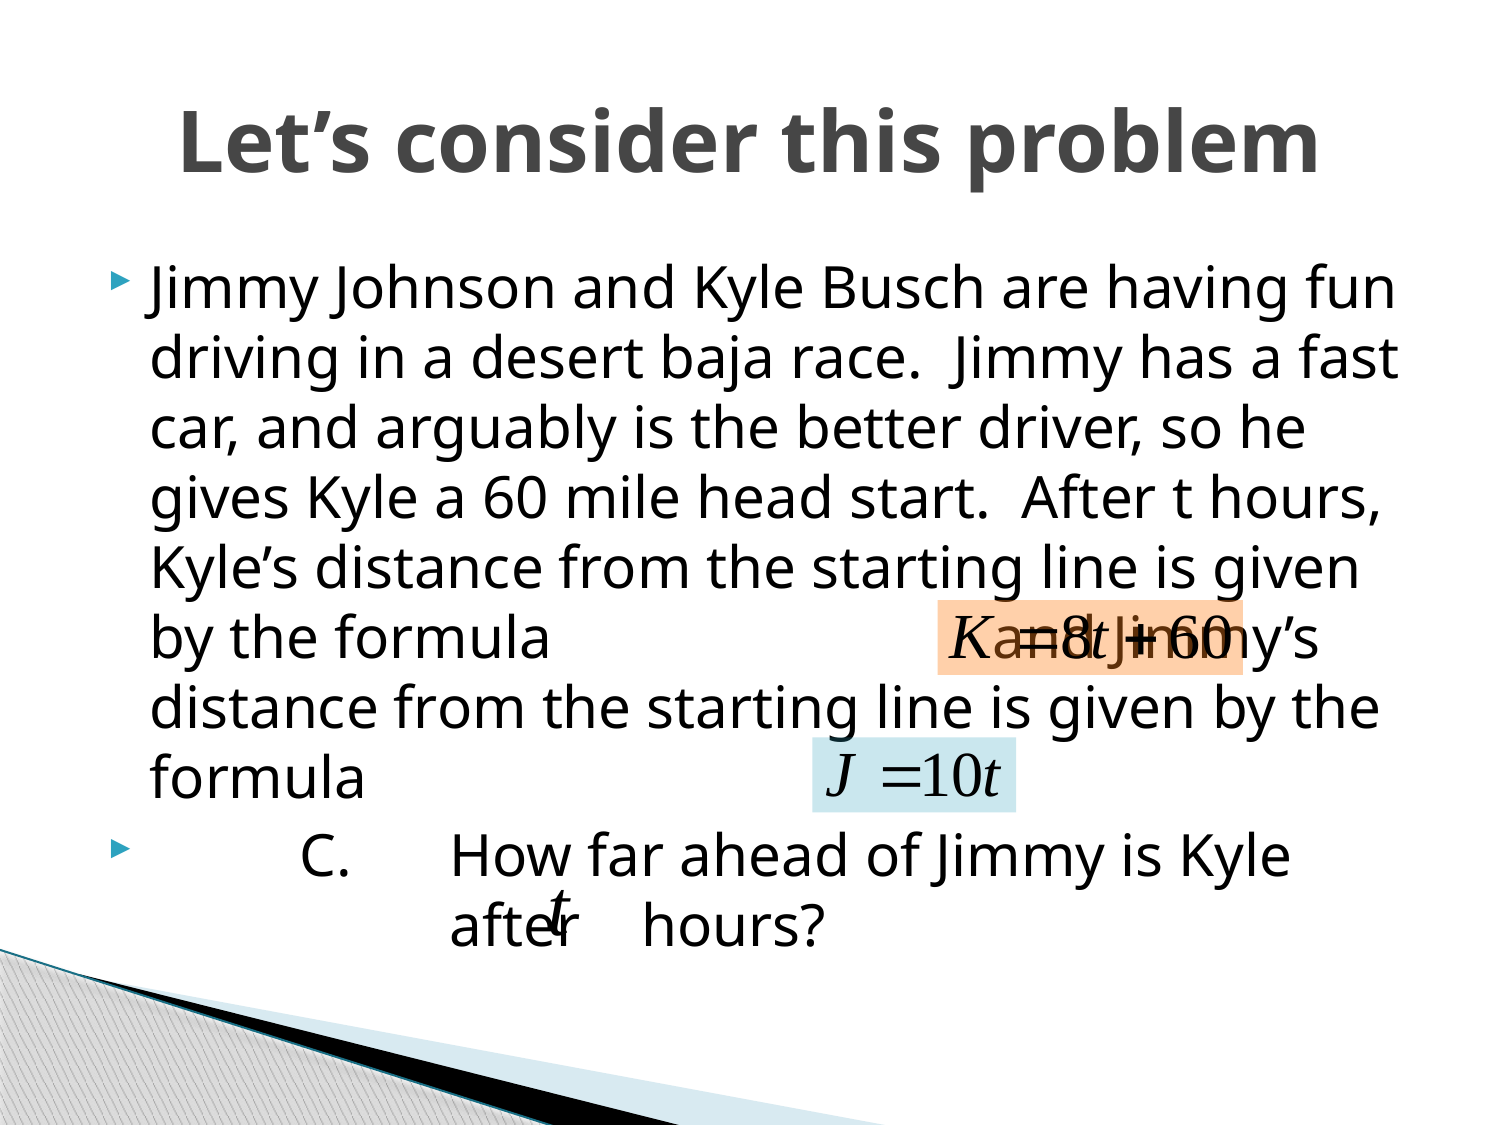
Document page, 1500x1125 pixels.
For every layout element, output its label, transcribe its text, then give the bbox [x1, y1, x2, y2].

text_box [537, 874, 585, 956]
title Let’s consider this problem [75, 45, 1425, 233]
list Jimmy Johnson and Kyle Busch are having fun driving in a desert baja race. Jimmy has a fast car, and arguably is the better driver, so he gives Kyle a 60 mile head start. After t hours, Kyle’s distance from the starting line is given by the formula and Jimmy’s distance from the starting line is given by the formula C. How far ahead of Jimmy is Kyle after hours? [75, 243, 1450, 1088]
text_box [812, 737, 1017, 813]
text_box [937, 599, 1244, 676]
